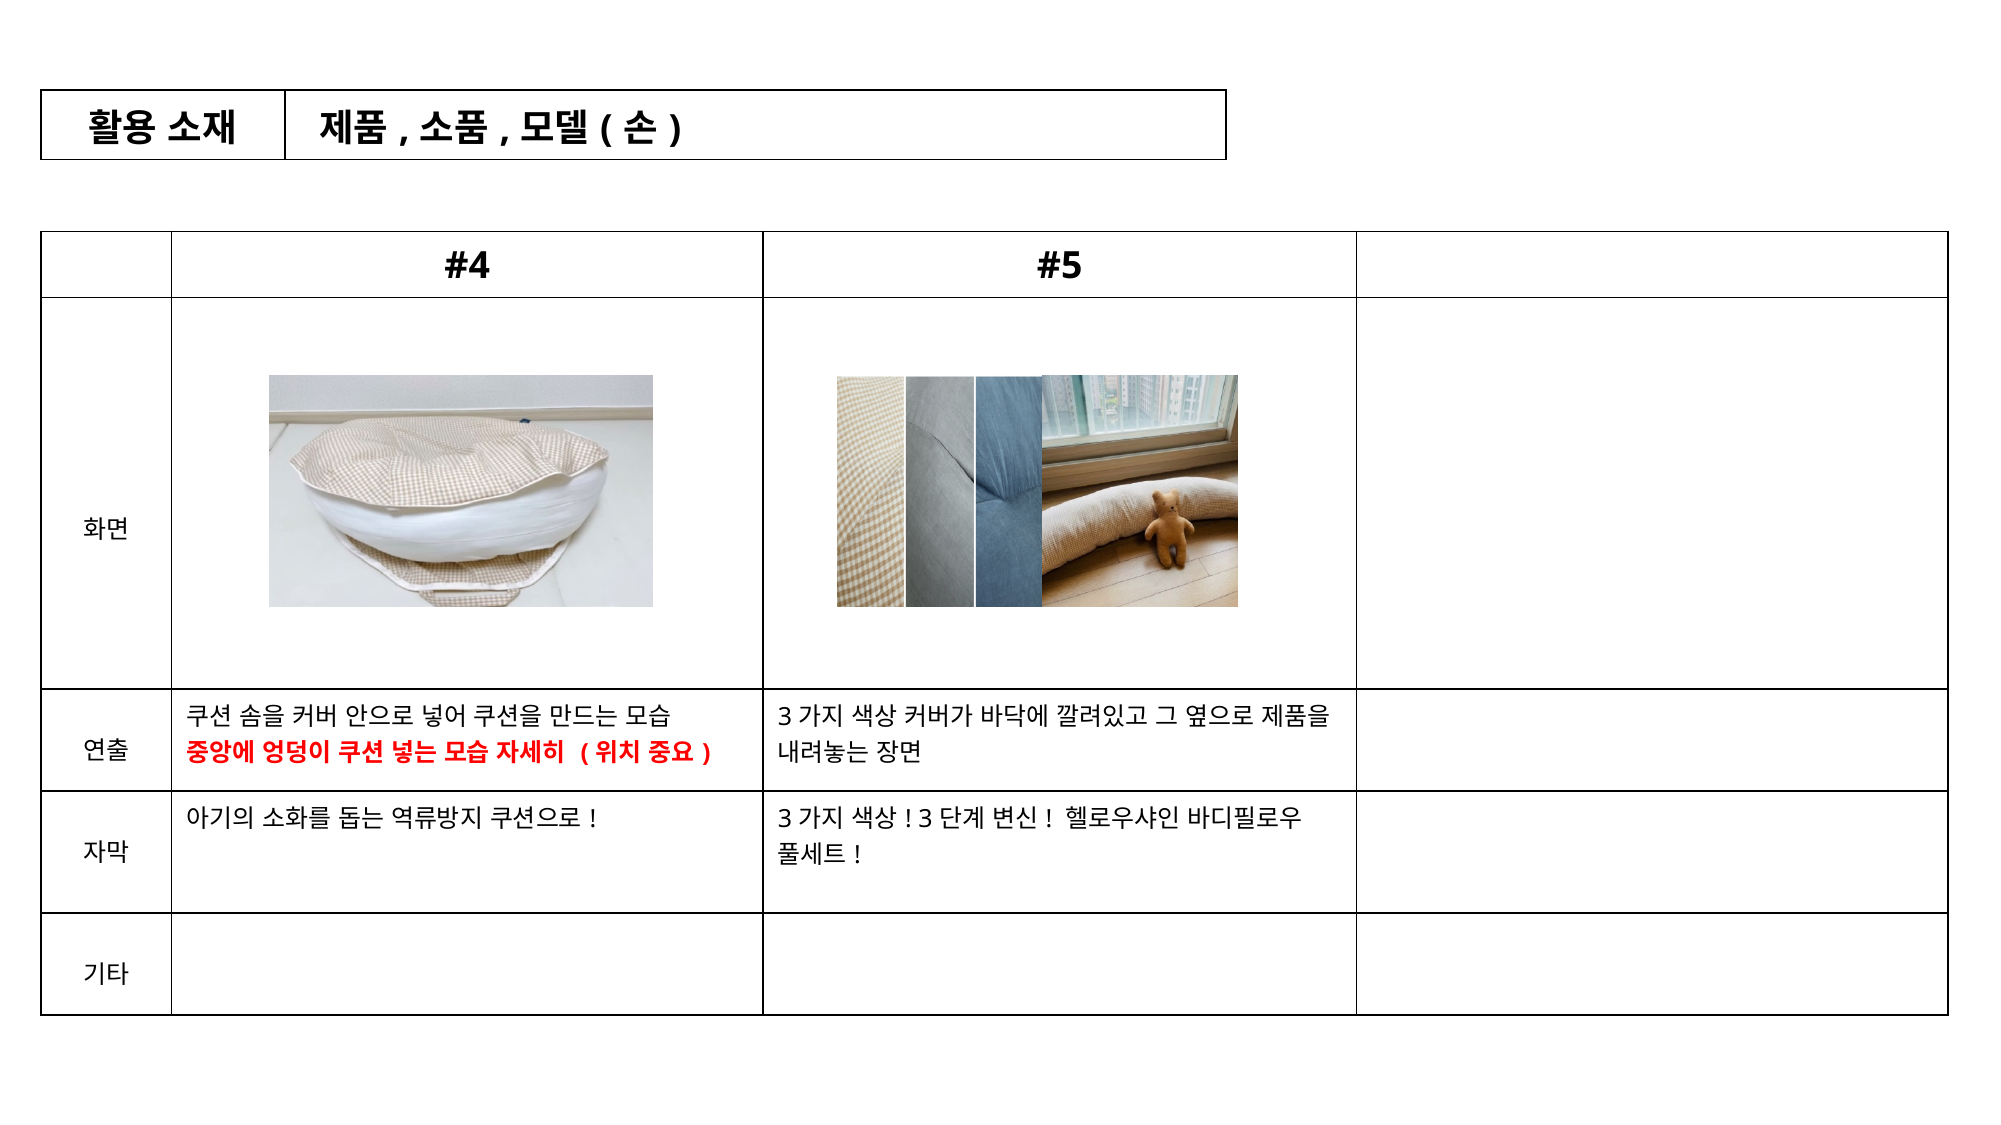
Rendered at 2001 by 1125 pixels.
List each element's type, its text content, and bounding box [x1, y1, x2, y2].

table_cell 3가지 색상! 3단계 변신! 헬로우샤인 바디필로우 풀세트! [764, 792, 1356, 912]
table_cell 3가지 색상 커버가 바닥에 깔려있고 그 옆으로 제품을 내려놓는 장면 [764, 690, 1356, 790]
table_header [1357, 232, 1947, 297]
table_cell 화면 [42, 298, 171, 688]
table_cell [764, 914, 1356, 1014]
table_cell [172, 914, 762, 1014]
table_cell 쿠션 솜을 커버 안으로 넣어 쿠션을 만드는 모습 중앙에 엉덩이 쿠션 넣는 모습 자세히 (위치 중요) [172, 690, 762, 790]
table_header #4 [172, 232, 762, 297]
table_cell [172, 298, 762, 688]
table_cell [1357, 690, 1947, 790]
table_cell [1357, 298, 1947, 688]
table_cell 아기의 소화를 돕는 역류방지 쿠션으로! [172, 792, 762, 912]
picture [269, 375, 653, 607]
table_cell [1357, 792, 1947, 912]
table_header [42, 232, 171, 297]
table_header 제품,소품,모델(손) [286, 91, 1225, 159]
table_cell 연출 [42, 690, 171, 790]
table_cell [1357, 914, 1947, 1014]
table_header 활용 소재 [42, 91, 284, 159]
table_header #5 [764, 232, 1356, 297]
table_cell [764, 298, 1356, 688]
table_cell 기타 [42, 914, 171, 1014]
picture [837, 375, 1238, 607]
table_cell 자막 [42, 792, 171, 912]
